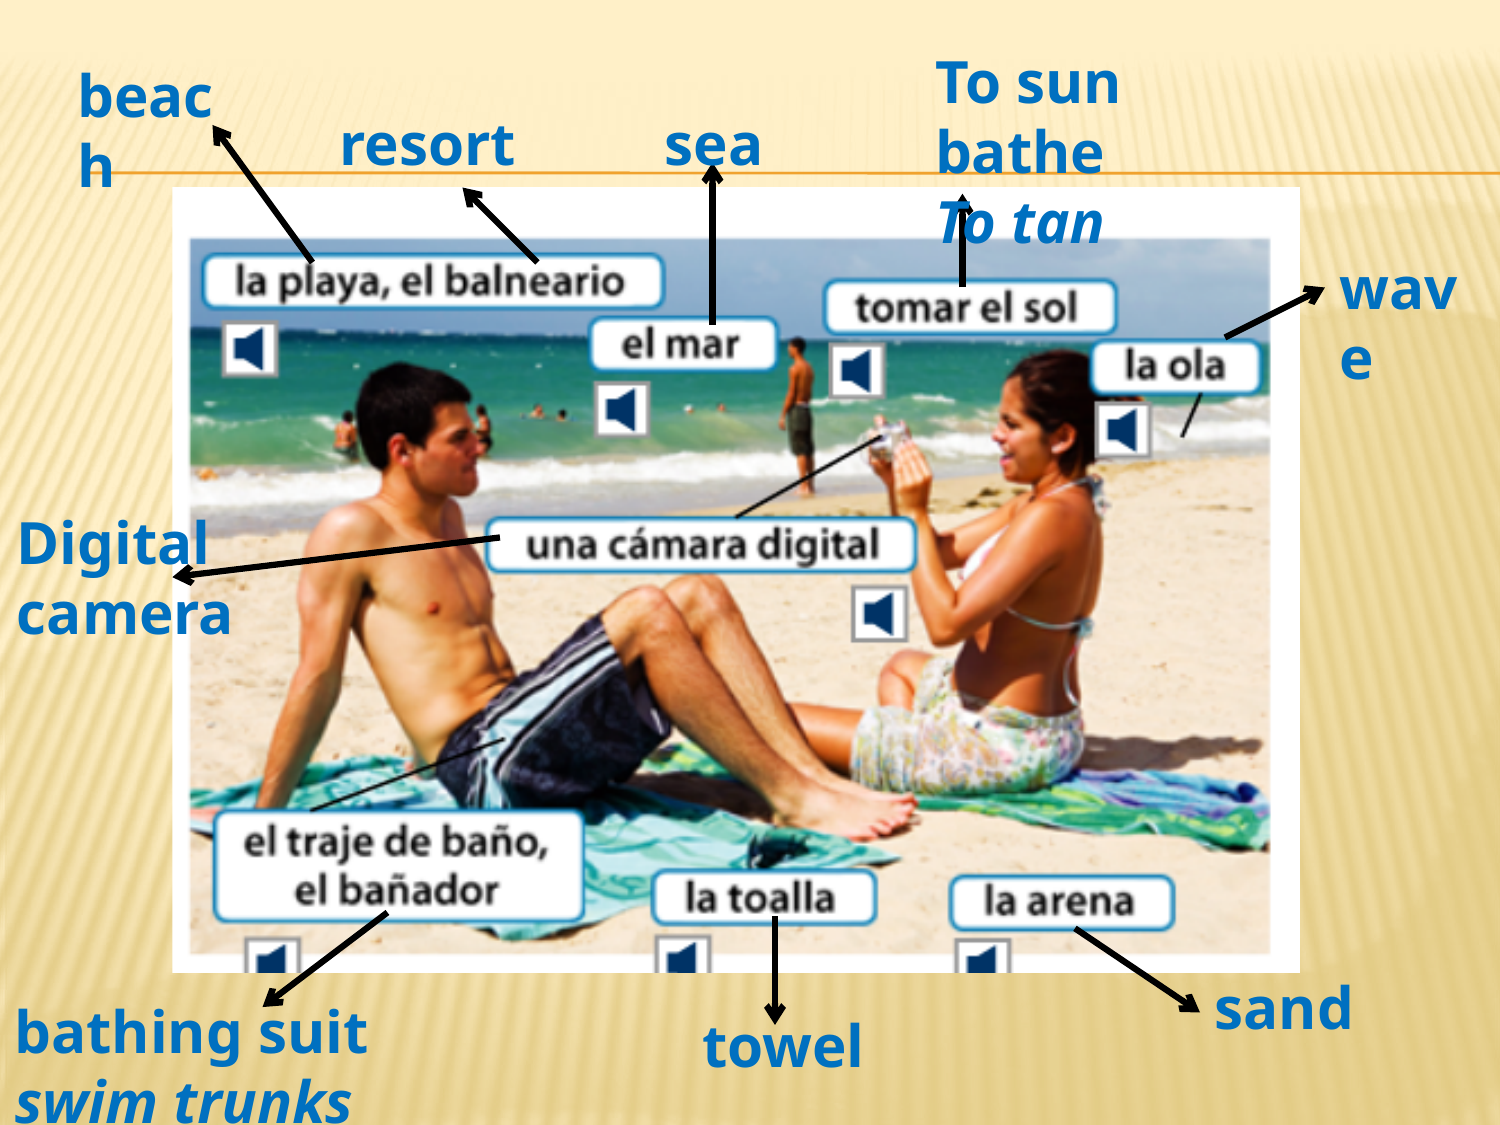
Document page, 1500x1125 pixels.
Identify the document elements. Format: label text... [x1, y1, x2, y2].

text_box sand [1199, 964, 1500, 1049]
text_box resort [324, 99, 638, 185]
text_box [212, 124, 313, 263]
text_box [1074, 928, 1201, 1013]
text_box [462, 187, 538, 263]
picture [171, 187, 1301, 973]
text_box bathing suit swim trunks [0, 987, 400, 1125]
text_box towel [687, 1001, 1000, 1087]
text_box To sun bathe To tan [920, 37, 1300, 186]
text_box sea [649, 99, 920, 185]
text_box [1224, 287, 1326, 338]
text_box beach [62, 51, 245, 207]
text_box wave [1325, 243, 1500, 399]
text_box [171, 537, 501, 578]
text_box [262, 912, 388, 1008]
text_box Digital camera [2, 498, 161, 654]
